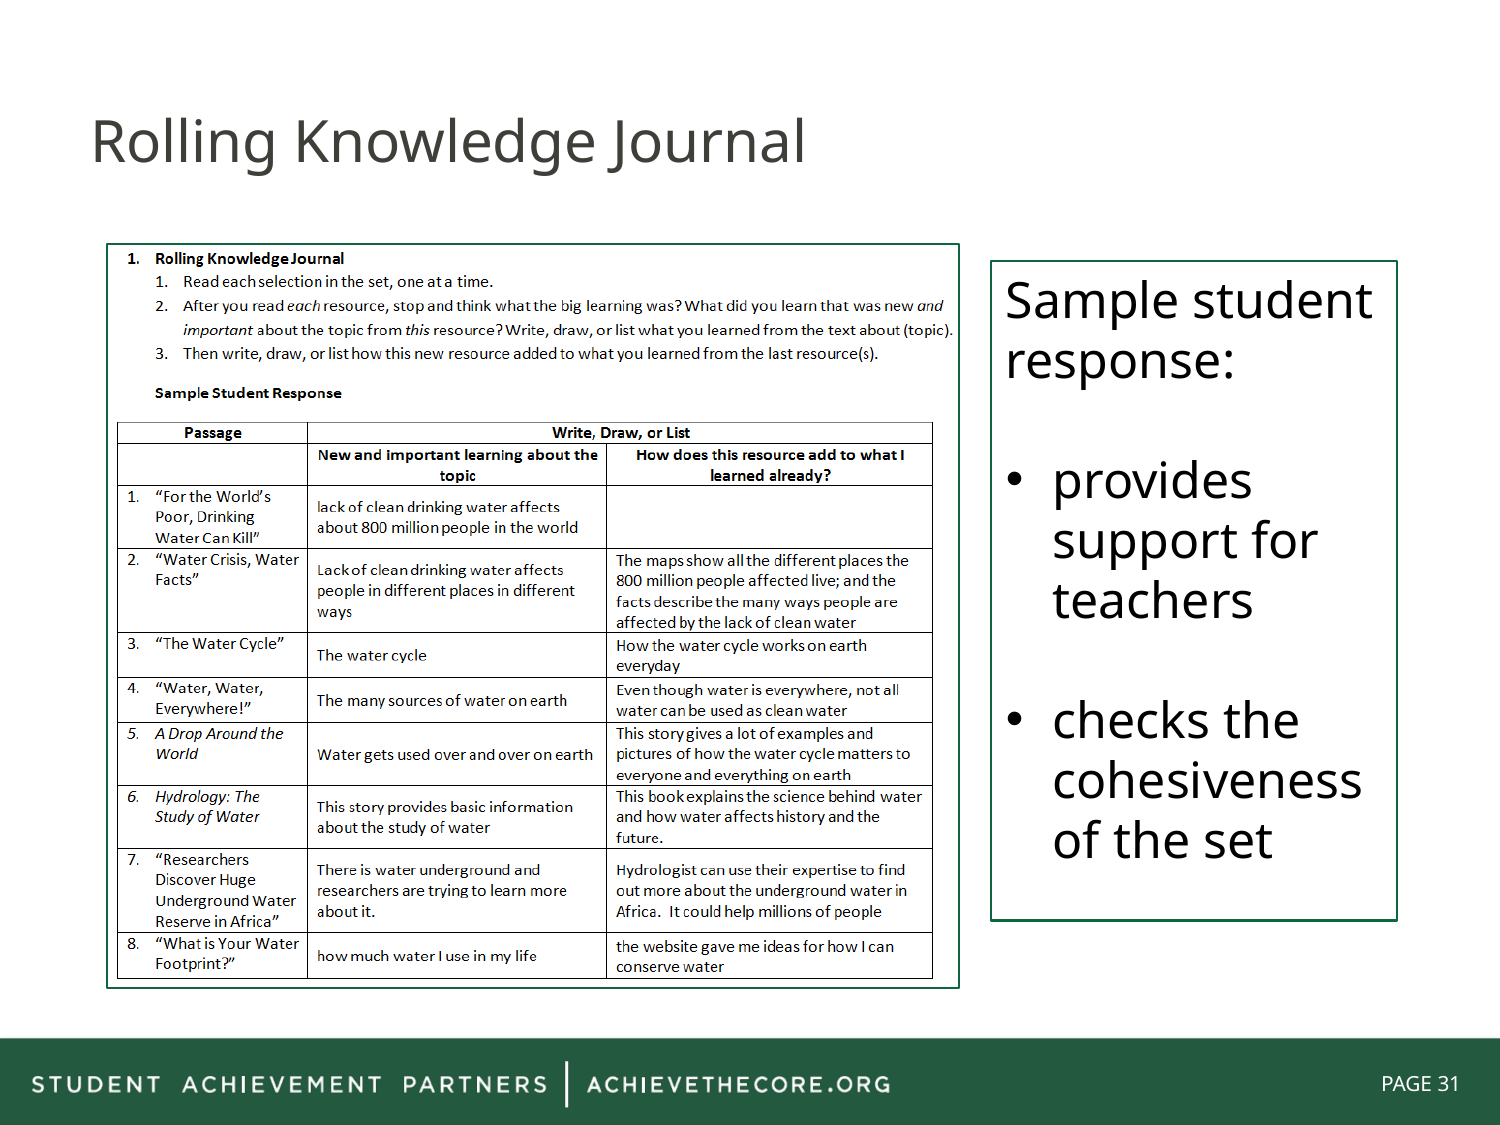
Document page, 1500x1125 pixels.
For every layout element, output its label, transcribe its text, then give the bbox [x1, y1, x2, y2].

text_box Sample student response: provides support for teachers checks the cohesiveness of the set [991, 260, 1397, 921]
title Rolling Knowledge Journal [75, 45, 1425, 233]
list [107, 244, 958, 988]
